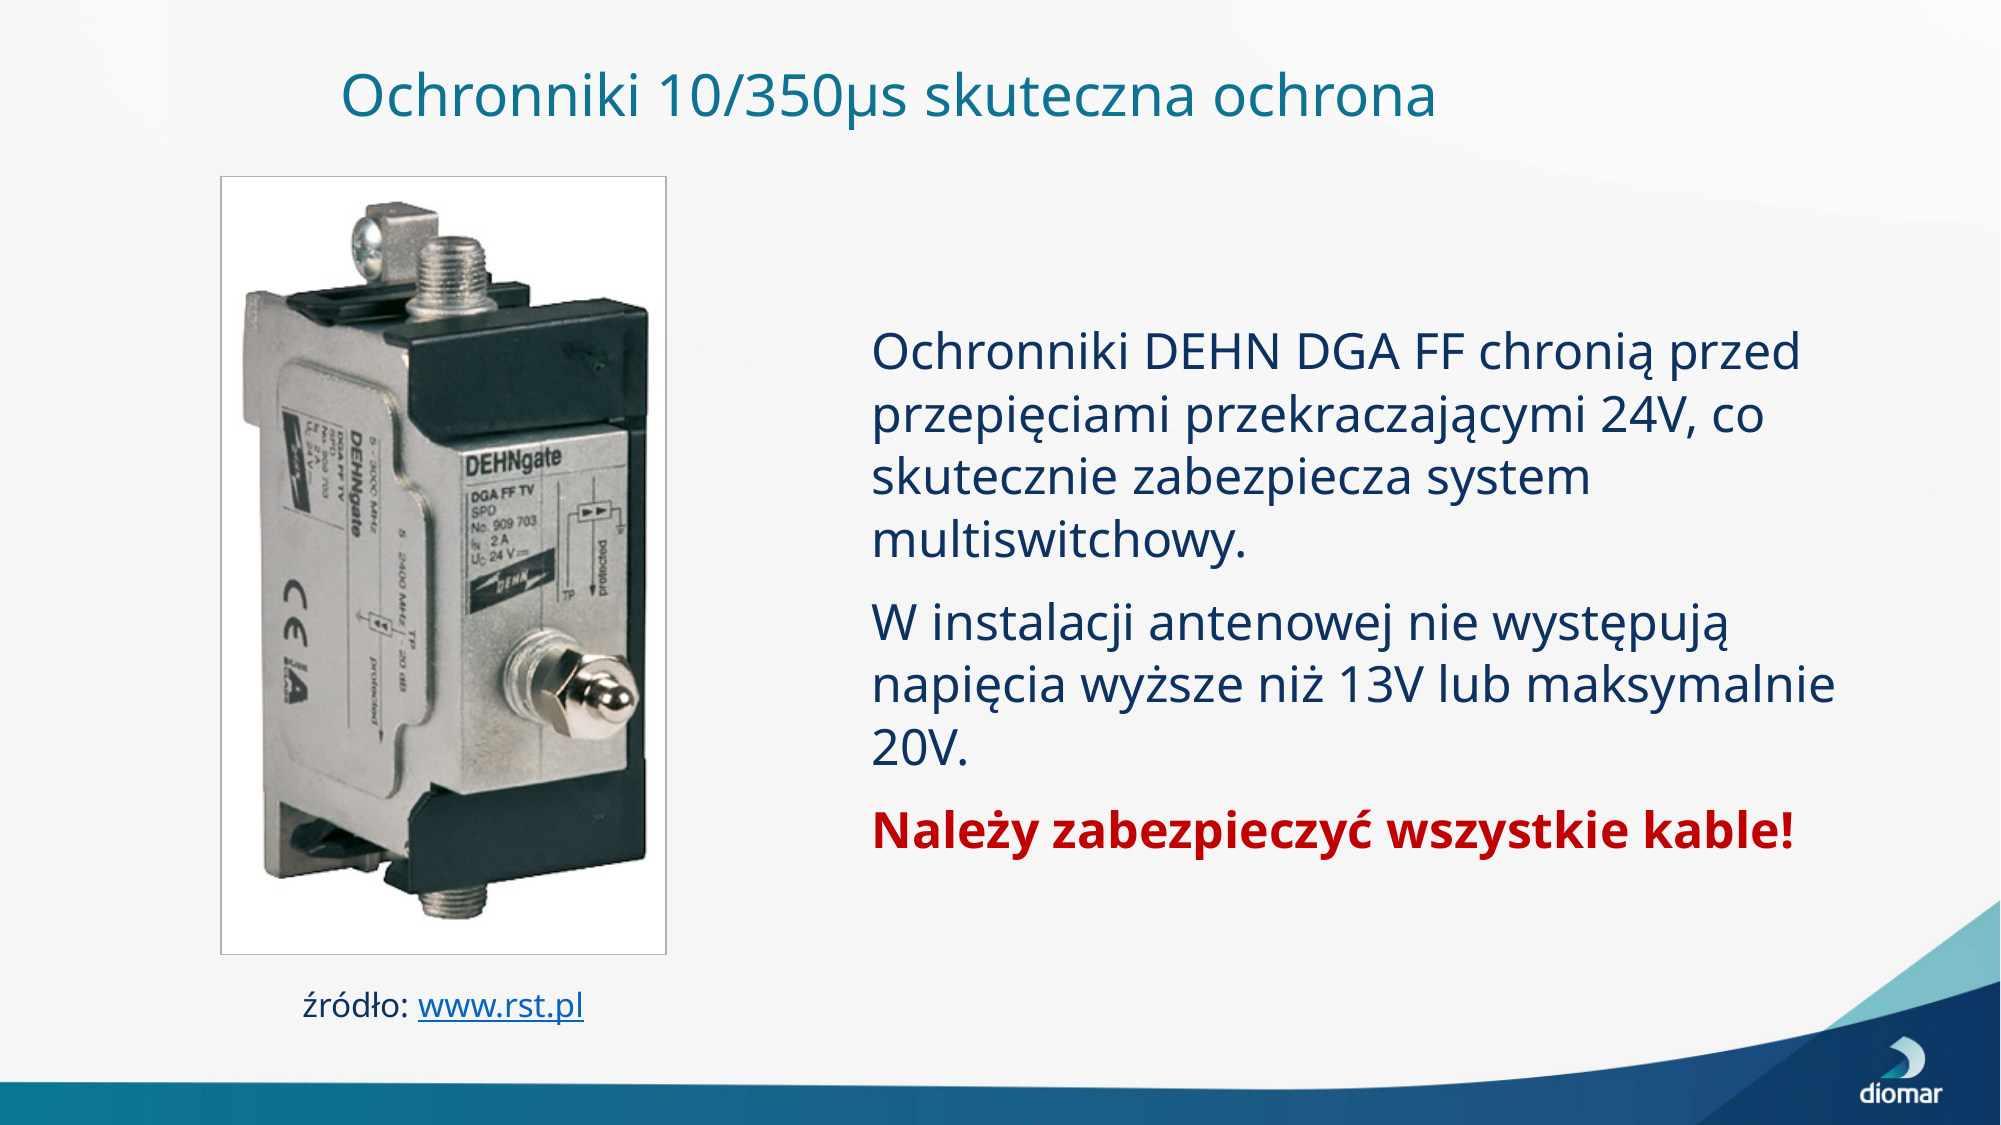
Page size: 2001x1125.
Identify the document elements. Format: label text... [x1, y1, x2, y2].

text_box Ochronniki DEHN DGA FF chronią przed przepięciami przekraczającymi 24V, co skutecznie zabezpiecza system multiswitchowy. W instalacji antenowej nie występują napięcia wyższe niż 13V lub maksymalnie 20V. Należy zabezpieczyć wszystkie kable! [856, 309, 1909, 822]
picture [0, 0, 2001, 1125]
text_box źródło: www.rst.pl [221, 955, 666, 1043]
title Ochronniki 10/350µs skuteczna ochrona [325, 51, 1551, 145]
